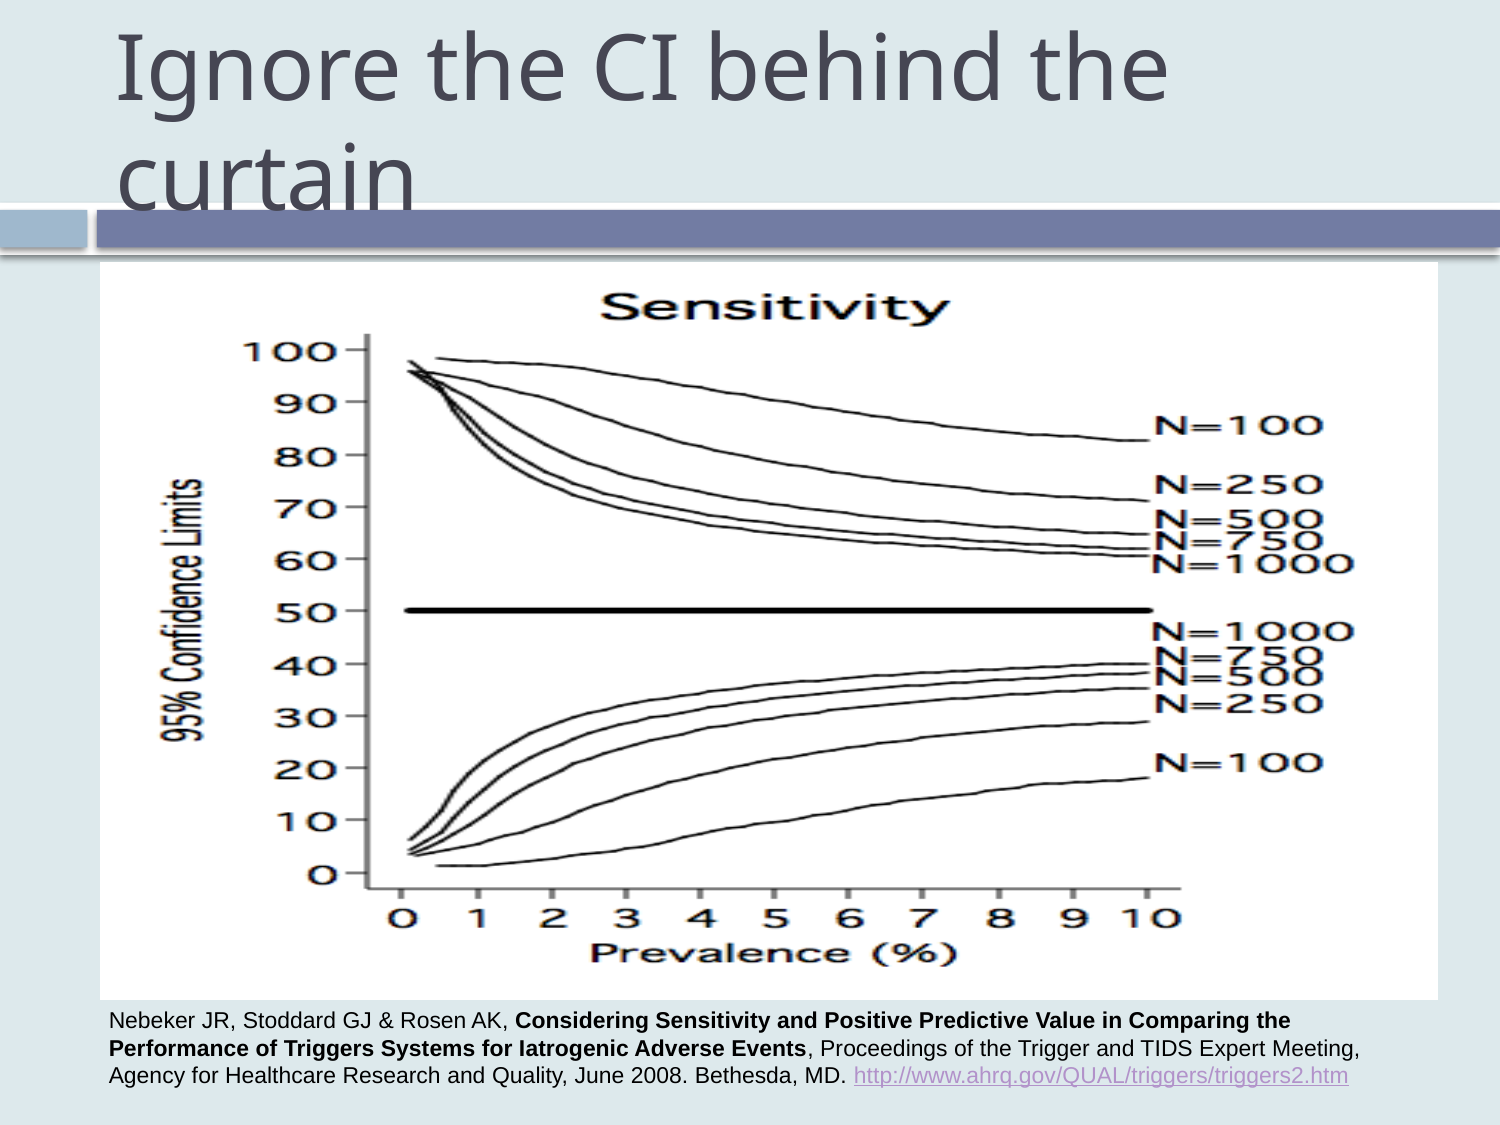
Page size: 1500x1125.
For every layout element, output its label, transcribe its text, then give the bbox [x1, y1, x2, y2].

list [100, 262, 1439, 1001]
title Ignore the CI behind the curtain [100, 37, 1439, 201]
text_box Nebeker JR, Stoddard GJ & Rosen AK, Considering Sensitivity and Positive Predictive Value in Comparing the Performance of Triggers Systems for Iatrogenic Adverse Events, Proceedings of the Trigger and TIDS Expert Meeting, Agency for Healthcare Research and Quality, June 2008. Bethesda, MD. http://www.ahrq.gov/QUAL/triggers/triggers2.htm [94, 1001, 1406, 1124]
